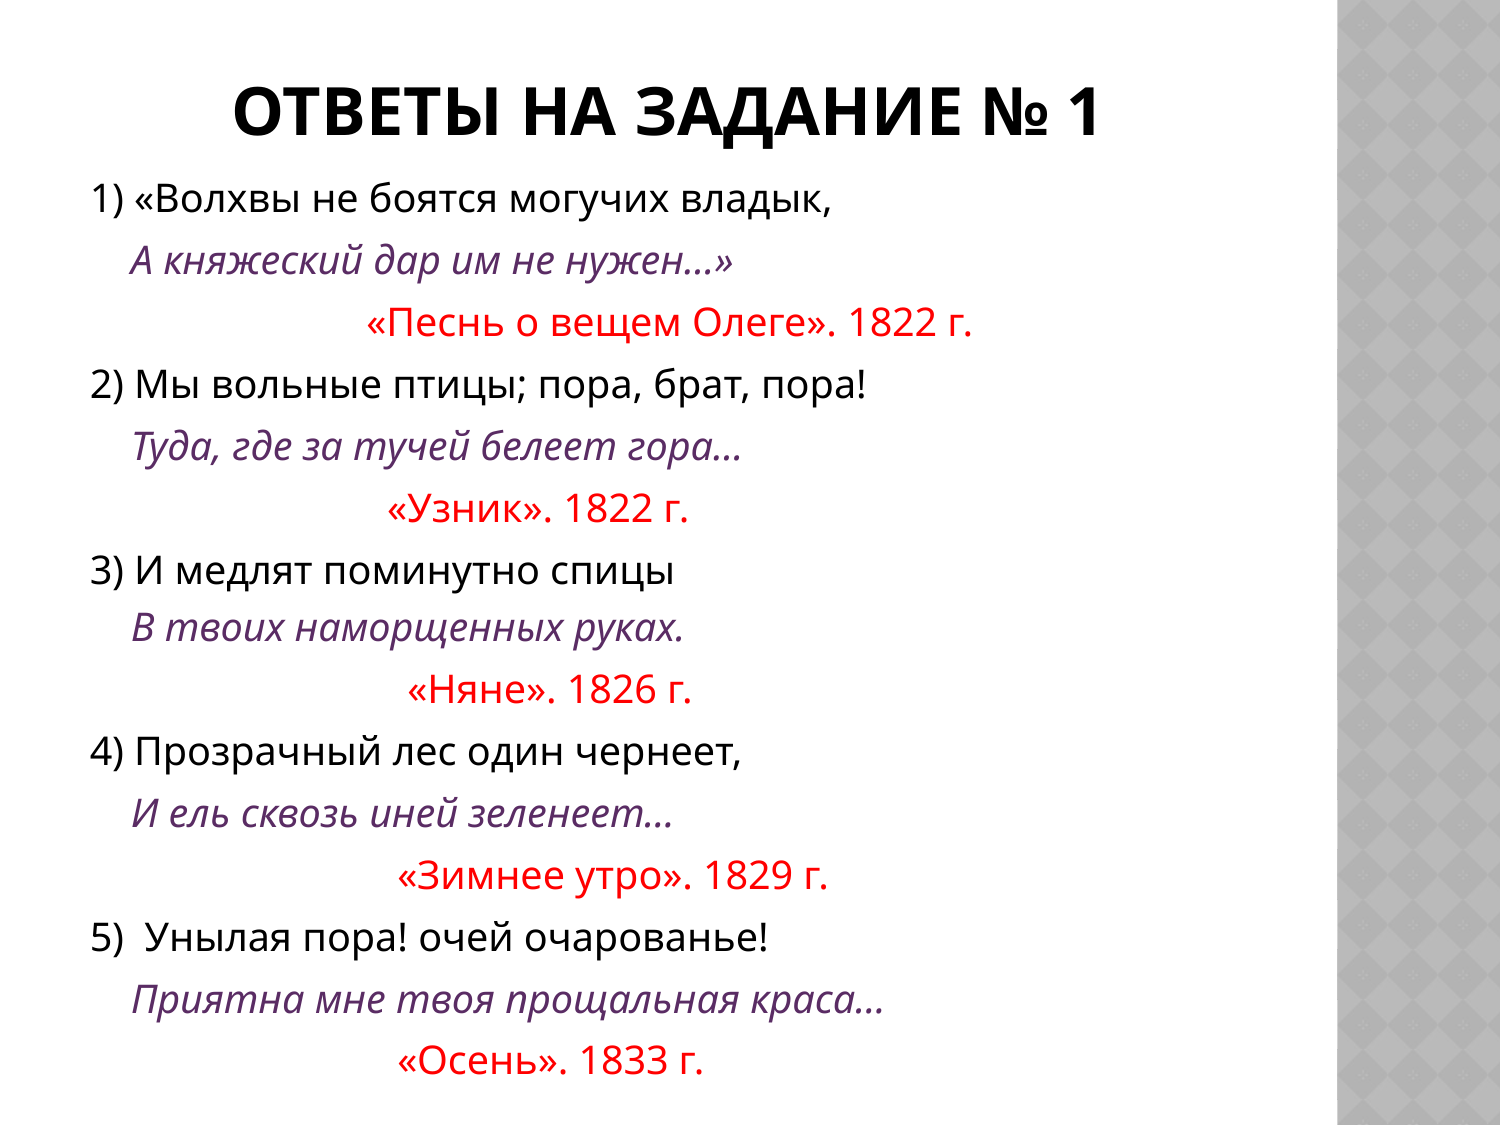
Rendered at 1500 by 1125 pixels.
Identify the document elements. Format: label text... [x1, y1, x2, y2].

title Ответы на задание № 1 [75, 52, 1263, 149]
list 1) «Волхвы не боятся могучих владык, А княжеский дар им не нужен…» «Песнь о вещем Олеге». 1822 г. 2) Мы вольные птицы; пора, брат, пора! Туда, где за тучей белеет гора… «Узник». 1822 г. 3) И медлят поминутно спицы В твоих наморщенных руках. «Няне». 1826 г. 4) Прозрачный лес один чернеет, И ель сквозь иней зеленеет… «Зимнее утро». 1829 г. 5) Унылая пора! очей очарованье! Приятна мне твоя прощальная краса… «Осень». 1833 г. [75, 160, 1263, 1094]
